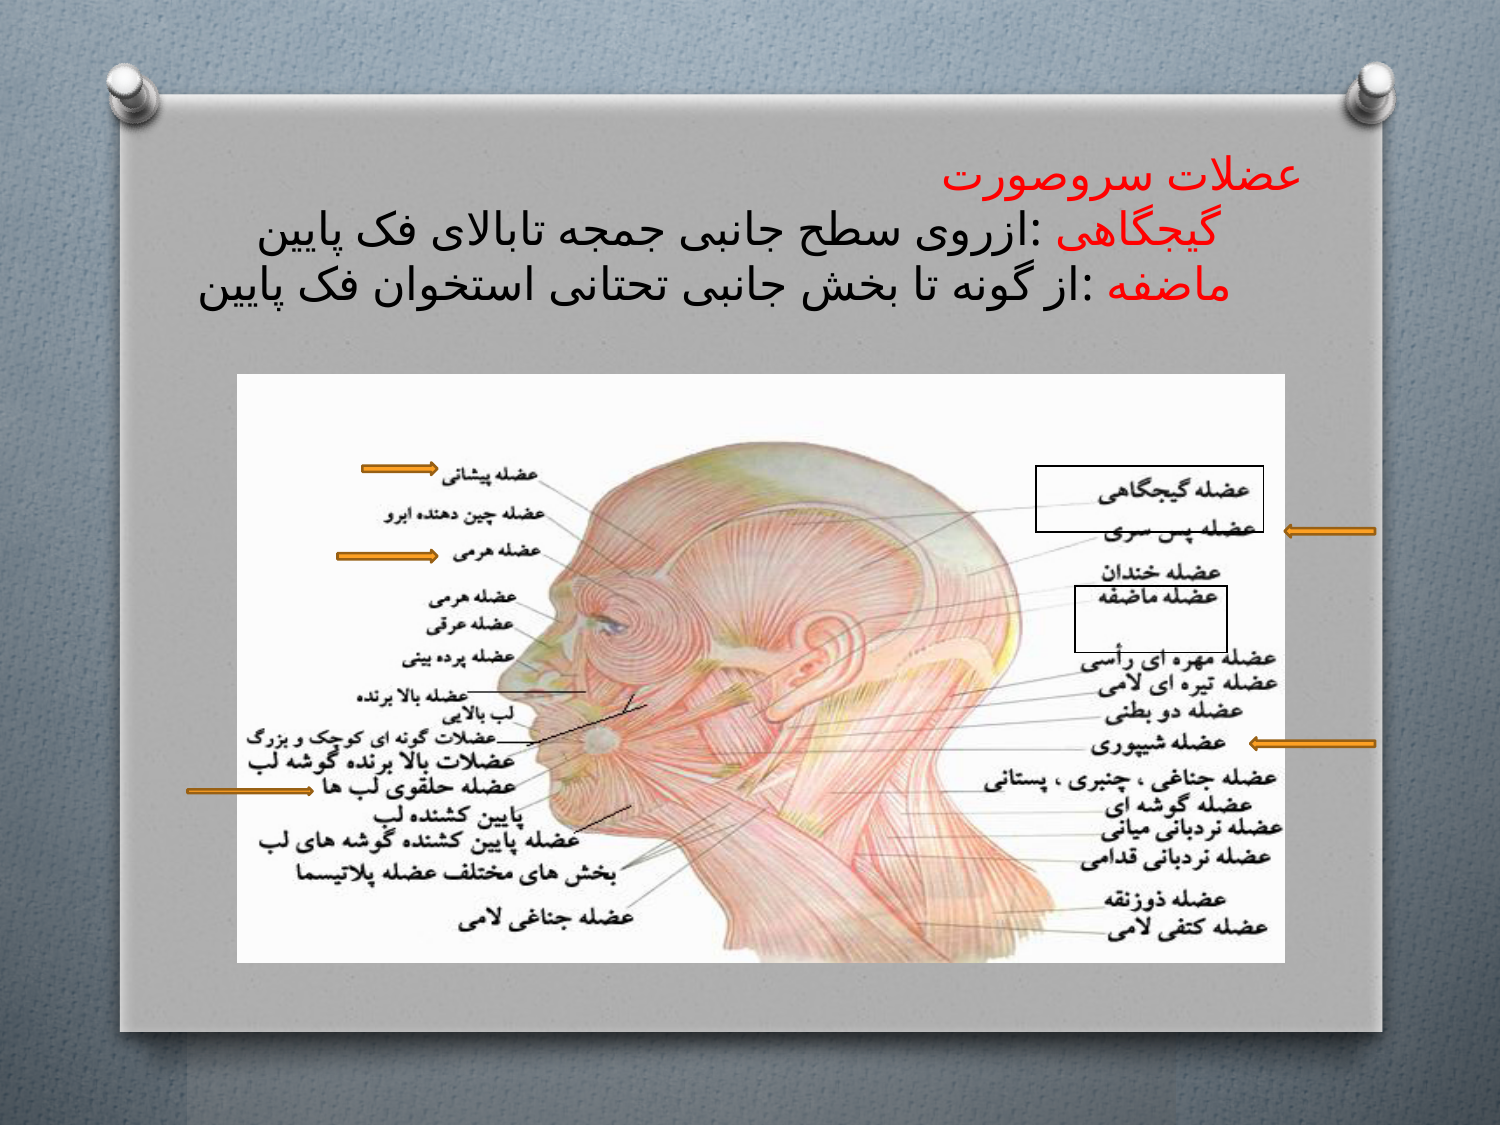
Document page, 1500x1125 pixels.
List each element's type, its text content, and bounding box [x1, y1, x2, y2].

picture [75, 29, 198, 153]
picture [237, 374, 1285, 963]
text_box [1285, 739, 1377, 749]
picture [1317, 35, 1439, 156]
text_box [186, 788, 232, 795]
text_box [1285, 523, 1377, 539]
title عضلات سروصورت گیجگاهی :ازروی سطح جانبی جمجه تابالای فک پایین ماضفه :از گونه تا بخش جانبی تحتانی استخوان فک پایین [179, 134, 1323, 375]
